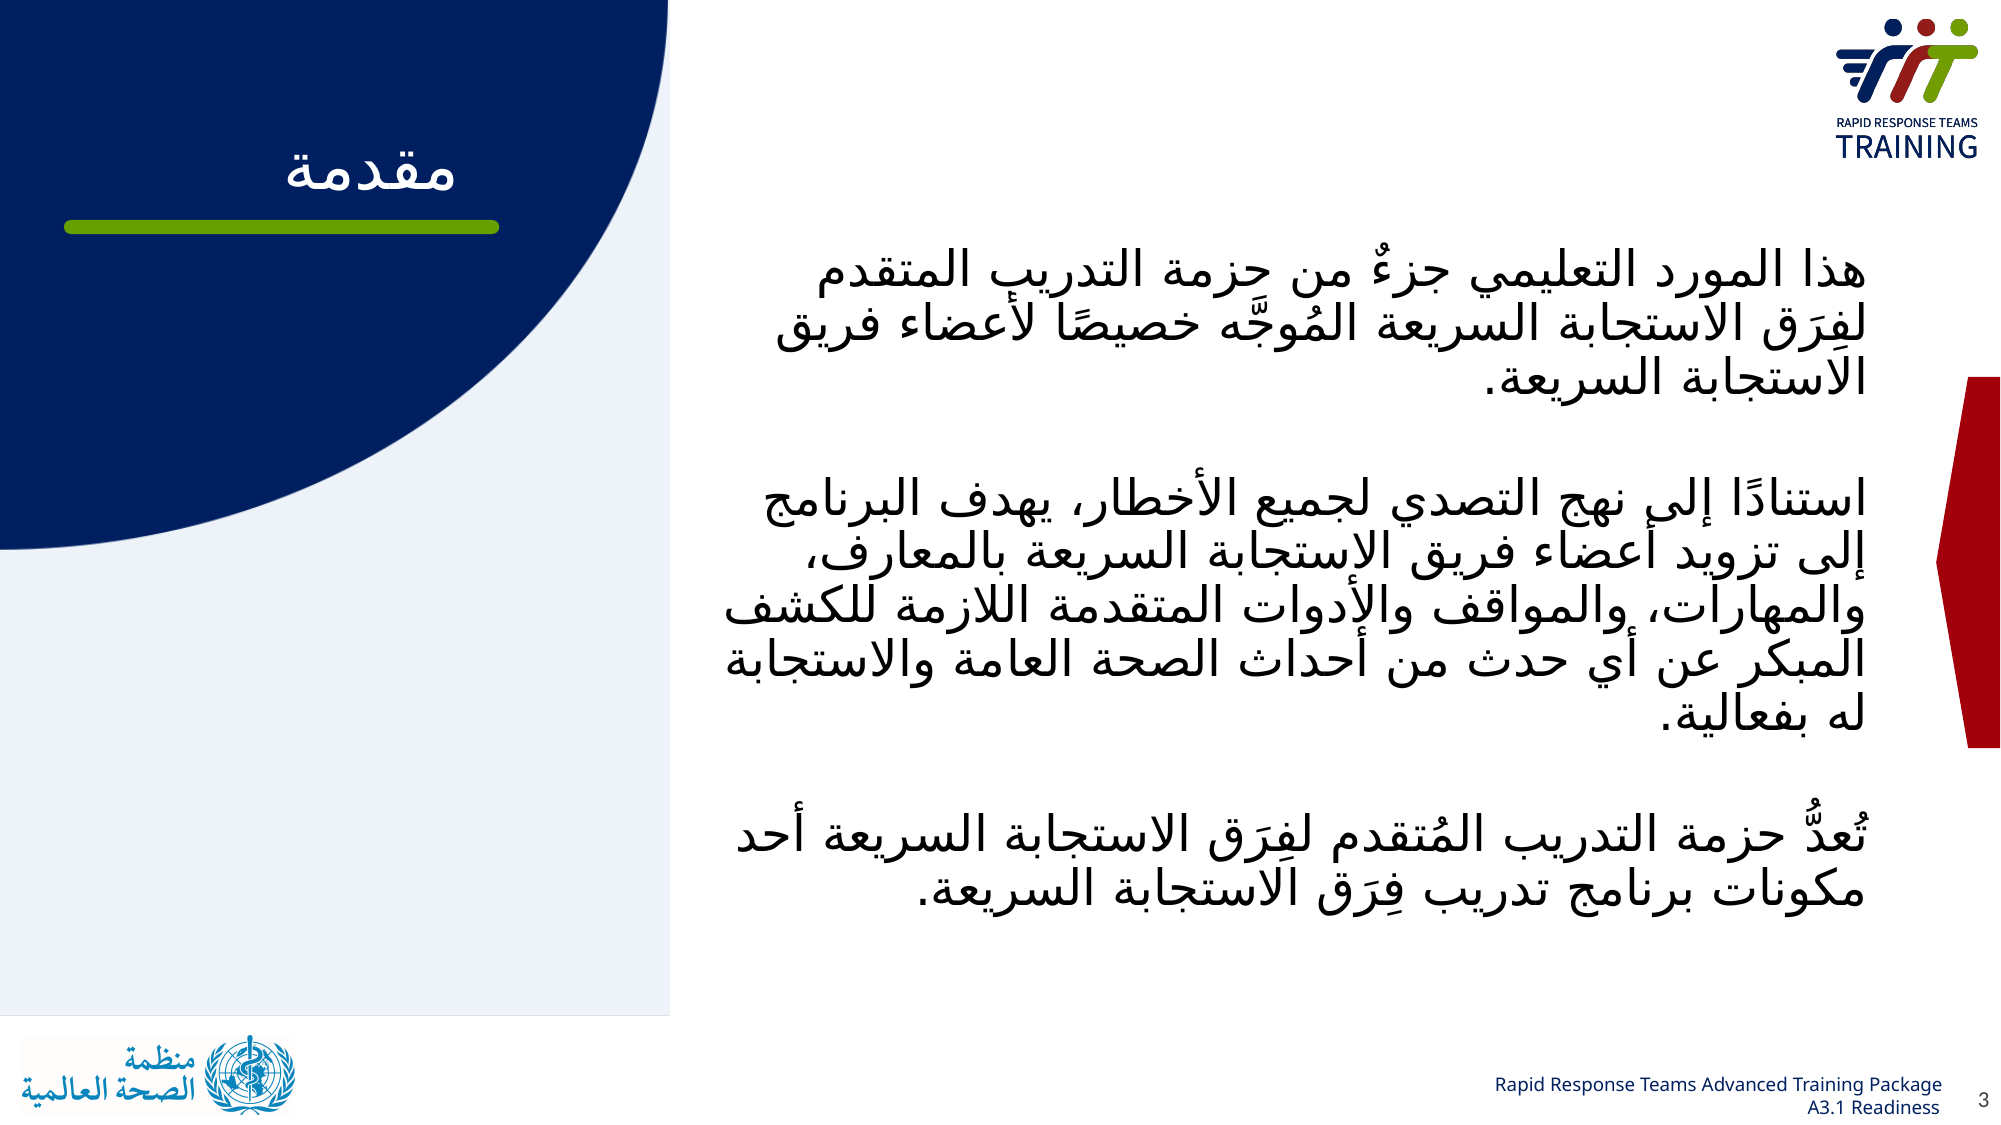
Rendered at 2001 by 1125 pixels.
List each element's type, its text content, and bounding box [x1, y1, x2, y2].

slide_number 3 [1882, 1037, 1916, 1092]
picture [1835, 19, 1978, 167]
picture [22, 1035, 295, 1115]
list هذا المورد التعليمي جزءٌ من حزمة التدريب المتقدم لفِرَق الاستجابة السريعة المُوجَّه خصيصًا لأعضاء فريق الاستجابة السريعة. استنادًا إلى نهج التصدي لجميع الأخطار، يهدف البرنامج إلى تزويد أعضاء فريق الاستجابة السريعة بالمعارف، والمهارات، والمواقف والأدوات المتقدمة اللازمة للكشف المبكر عن أي حدث من أحداث الصحة العامة والاستجابة له بفعالية. تُعدُّ حزمة التدريب المُتقدم لفِرَق الاستجابة السريعة أحد مكونات برنامج تدريب فِرَق الاستجابة السريعة. [699, 229, 1884, 931]
title مقدمة [0, 11, 461, 325]
picture [0, 0, 670, 1017]
picture [252, 1050, 258, 1059]
